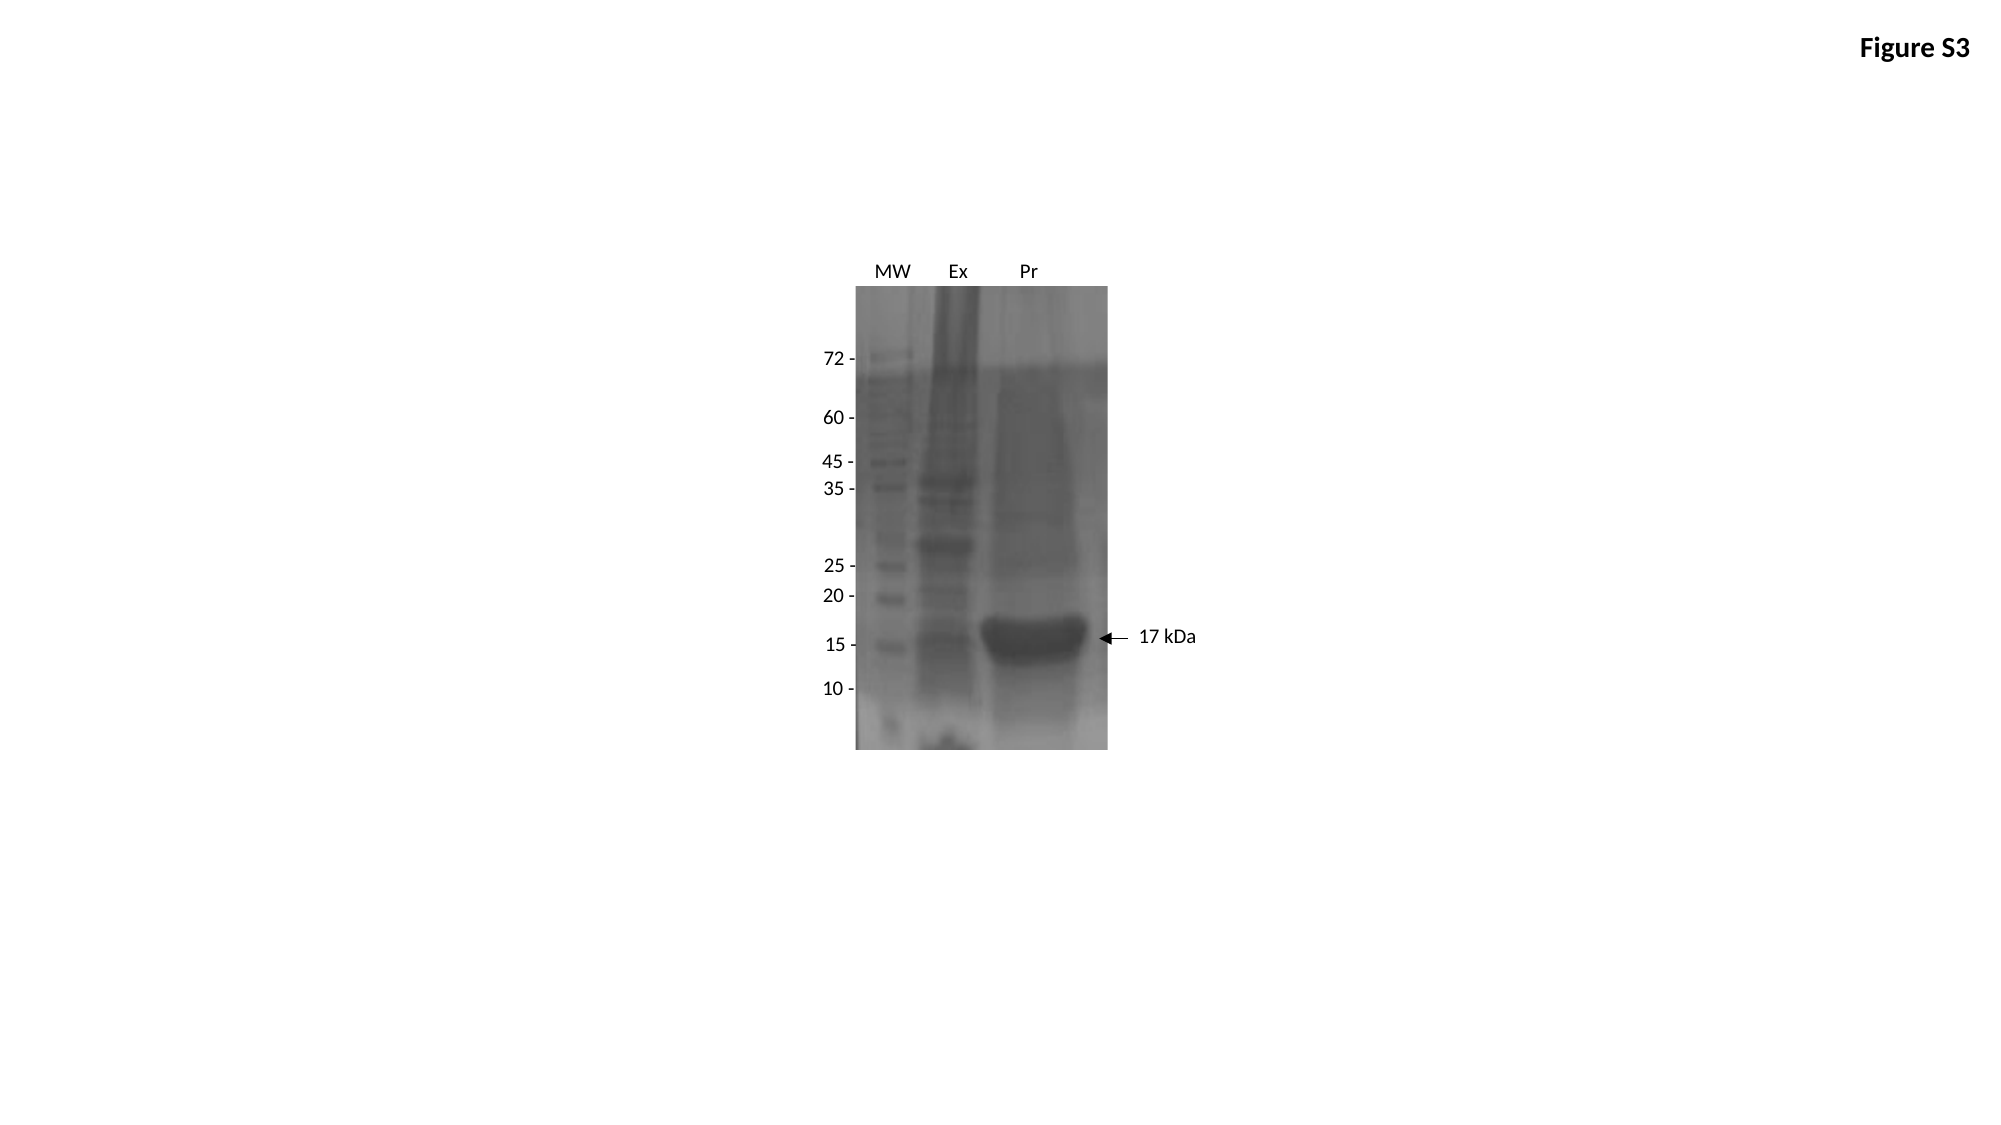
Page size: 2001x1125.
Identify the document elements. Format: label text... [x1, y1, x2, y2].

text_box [806, 249, 1242, 750]
text_box Figure S3 [1845, 20, 1986, 71]
